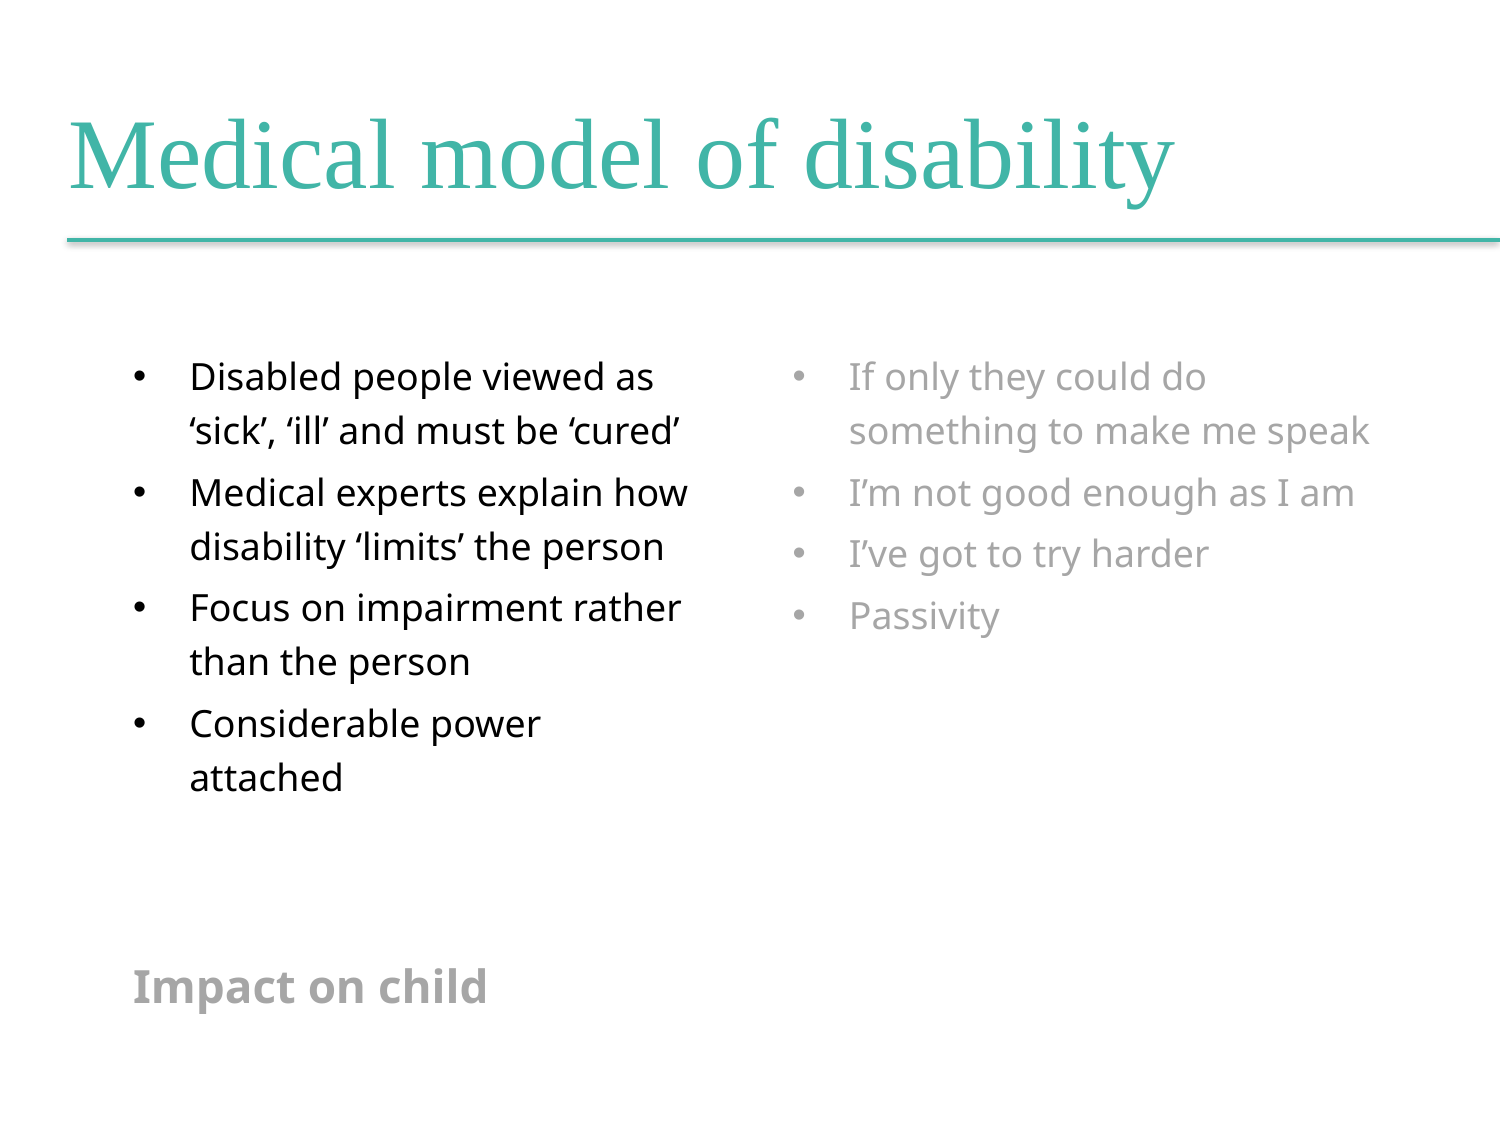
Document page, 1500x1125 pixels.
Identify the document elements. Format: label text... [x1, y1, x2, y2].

text_box Medical model of disability [53, 15, 1345, 304]
list Disabled people viewed as ‘sick’, ‘ill’ and must be ‘cured’ Medical experts explain how disability ‘limits’ the person Focus on impairment rather than the person Considerable power attached Impact on child If only they could do something to make me speak I’m not good enough as I am I’ve got to try harder Passivity [118, 336, 1391, 1080]
